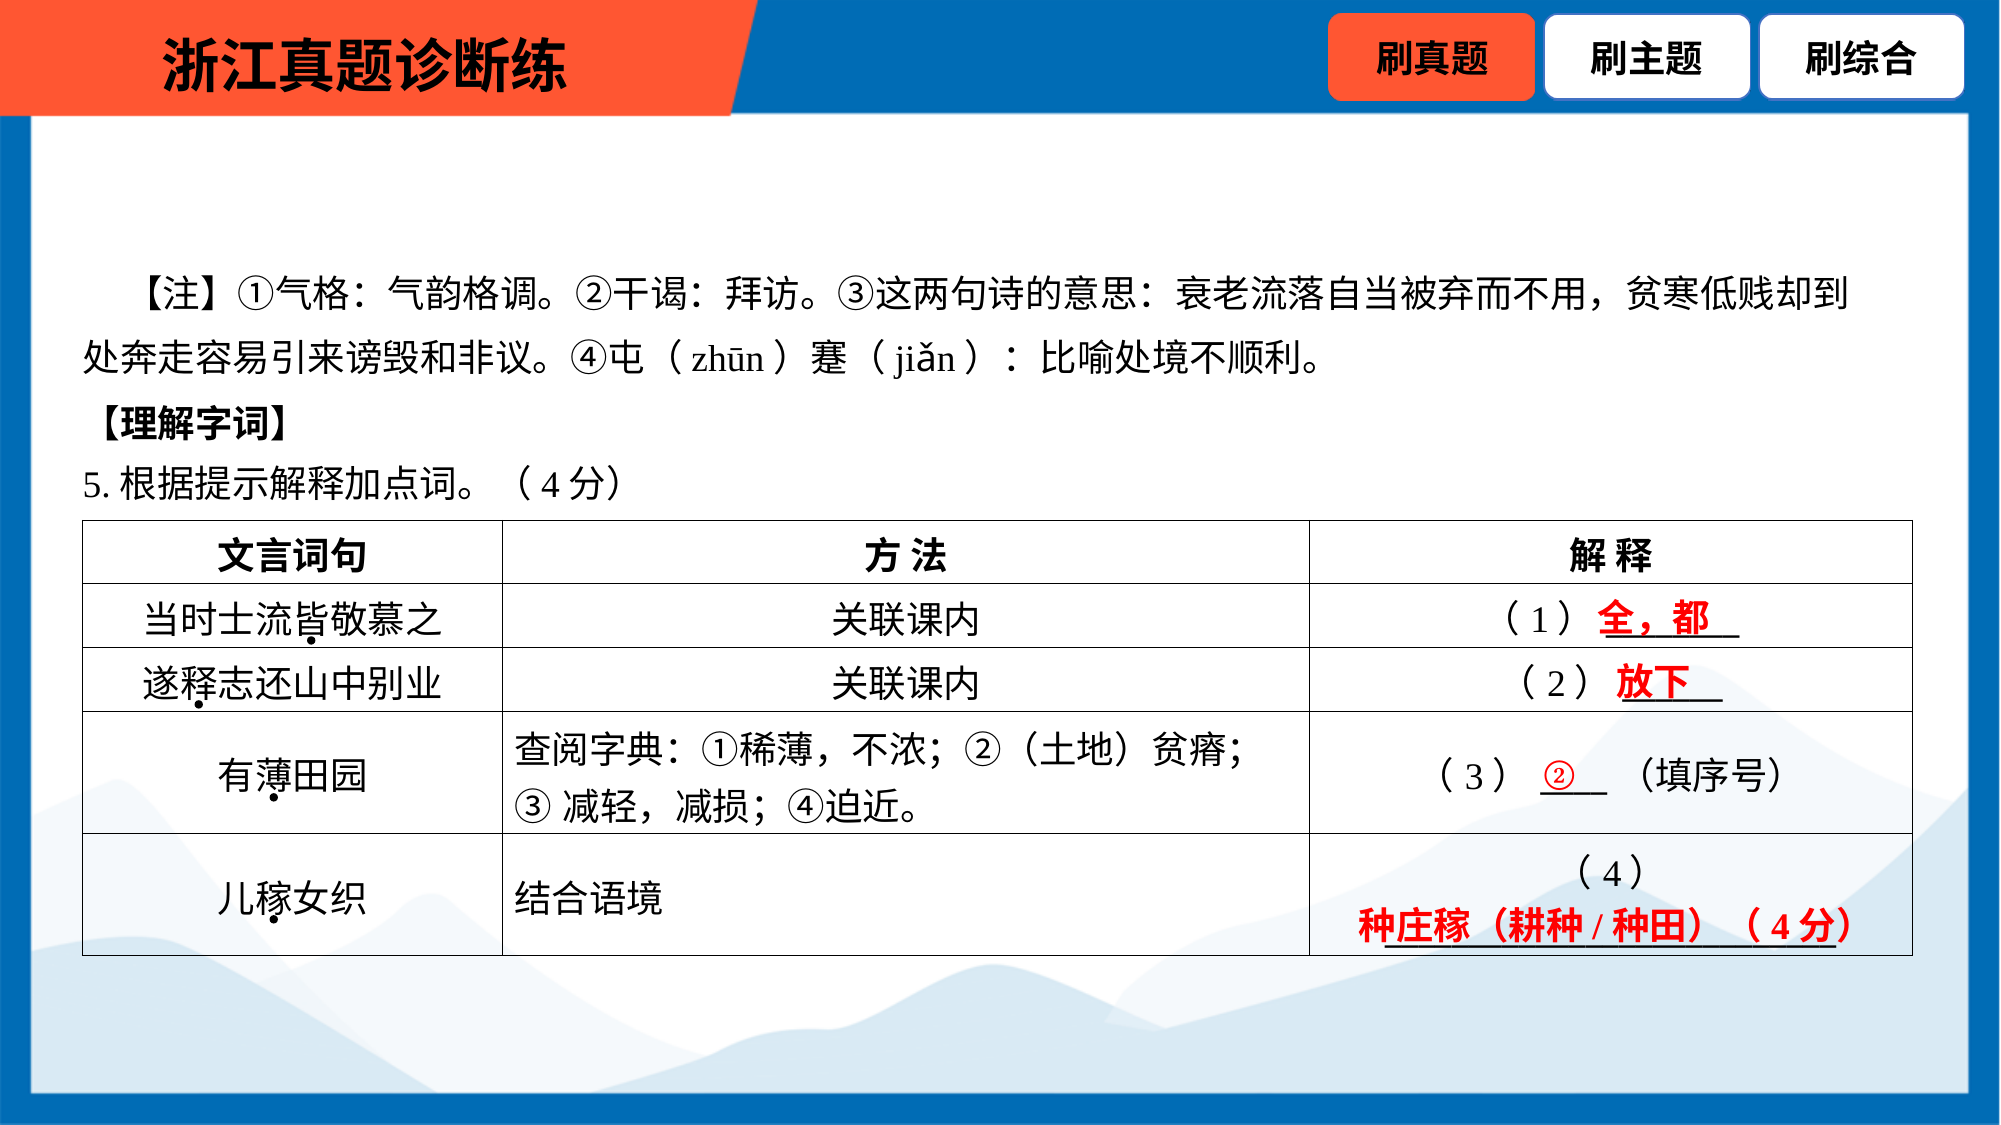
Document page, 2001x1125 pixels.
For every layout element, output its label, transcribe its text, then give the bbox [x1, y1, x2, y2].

table_cell 关联课内 [503, 648, 1309, 711]
table_cell 查阅字典：①稀薄，不浓；②（土地）贫瘠； ③减轻，减损；④迫近。 [503, 712, 1309, 833]
table_cell （2）______ [1310, 648, 1912, 711]
text_box 全，都 [1583, 582, 1724, 634]
picture [0, 0, 2000, 1125]
table_header 方 法 [503, 521, 1309, 583]
text_box 【注】①气格：气韵格调。②干谒：拜访。③这两句诗的意思：衰老流落自当被弃而不用，贫寒低贱却到 处奔走容易引来谤毁和非议。④屯（zhūn）蹇（jiǎn）：比喻处境不顺利。 [82, 241, 1917, 373]
text_box ② [1527, 739, 1593, 791]
text_box 5.根据提示解释加点词。（4分） [82, 440, 1917, 499]
table_cell 儿稼女织 [83, 834, 502, 955]
text_box 种庄稼（耕种/种田）（4分） [1362, 891, 1870, 944]
table_cell 遂释志还山中别业 [83, 648, 502, 711]
table_cell （1）________ [1310, 584, 1912, 647]
text_box [269, 915, 278, 924]
text_box [269, 793, 278, 802]
text_box [194, 700, 203, 709]
table_cell 当时士流皆敬慕之 [83, 584, 502, 647]
text_box 放下 [1602, 646, 1705, 698]
table_header 解 释 [1310, 521, 1912, 583]
table_header 文言词句 [83, 521, 502, 583]
text_box [307, 636, 316, 645]
table_cell 结合语境 [503, 834, 1309, 955]
table_cell 有薄田园 [83, 712, 502, 833]
table_cell （4） ___________________________ [1310, 834, 1912, 955]
table_cell 关联课内 [503, 584, 1309, 647]
text_box 【理解字词】 [82, 380, 1917, 438]
table_cell （3）____（填序号） [1310, 712, 1912, 833]
